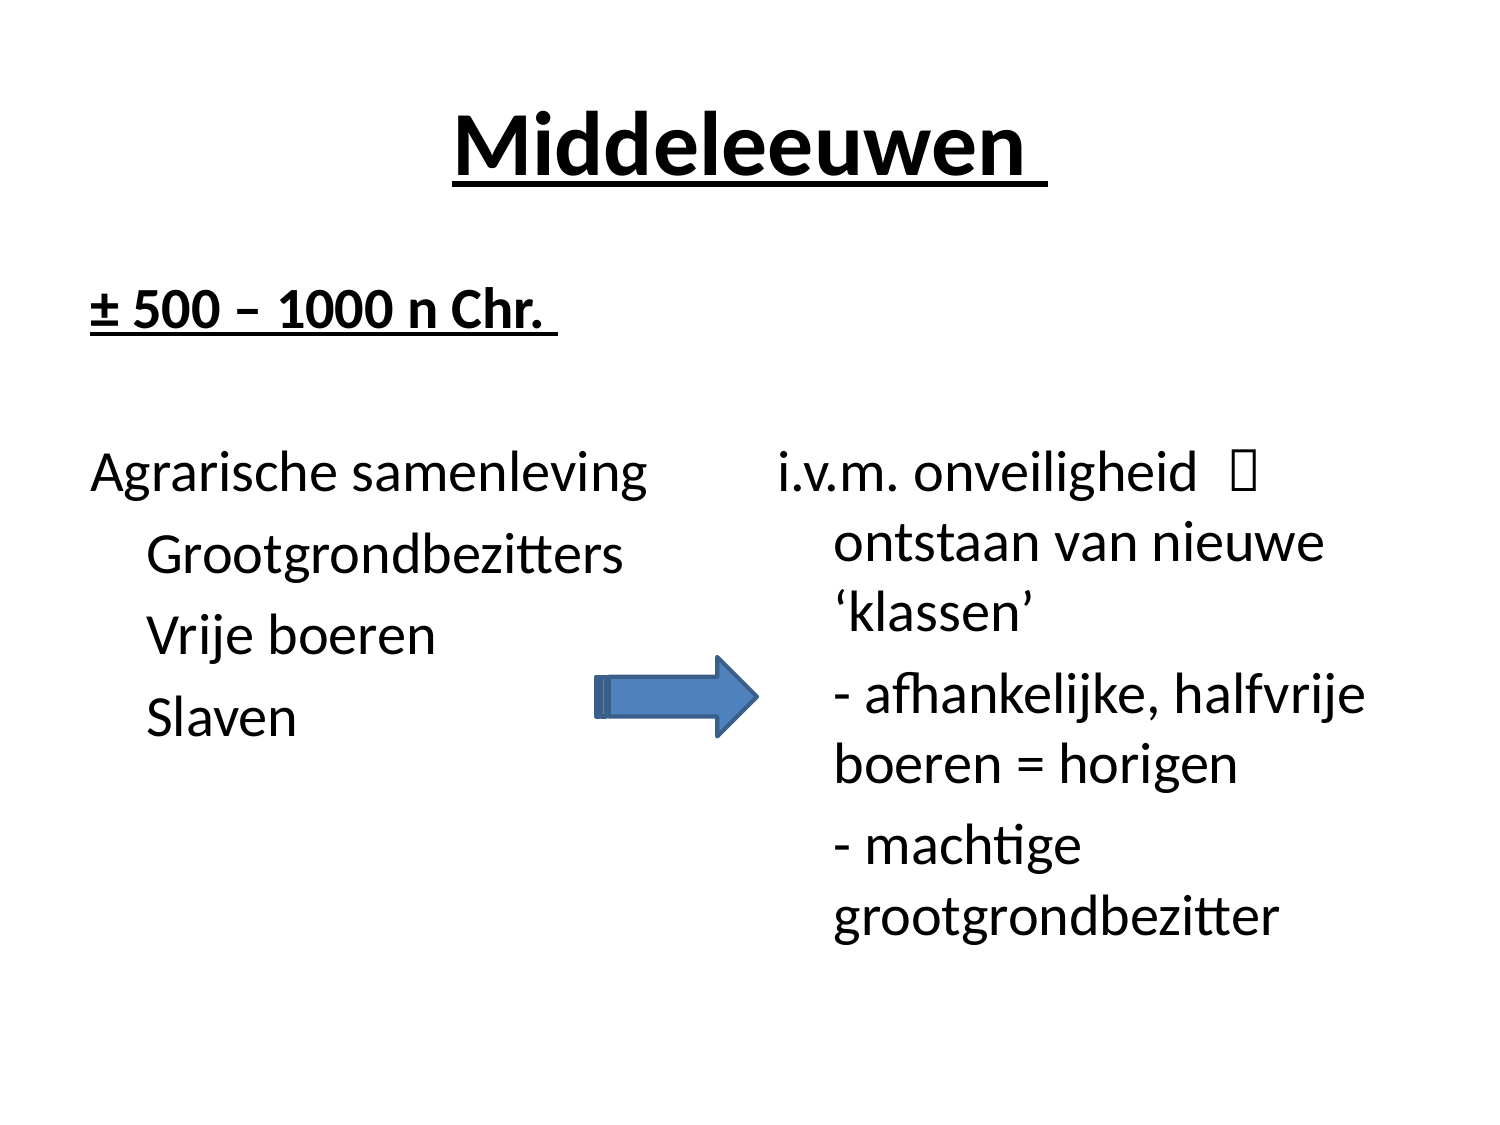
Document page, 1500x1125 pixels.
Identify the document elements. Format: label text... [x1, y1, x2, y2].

list ± 500 – 1000 n Chr. Agrarische samenleving Grootgrondbezitters Vrije boeren Slaven [75, 262, 738, 1005]
title Middeleeuwen [75, 45, 1425, 233]
list i.v.m. onveiligheid  ontstaan van nieuwe ‘klassen’ - afhankelijke, halfvrije boeren = horigen - machtige grootgrondbezitter [762, 262, 1425, 1005]
text_box [594, 654, 760, 739]
